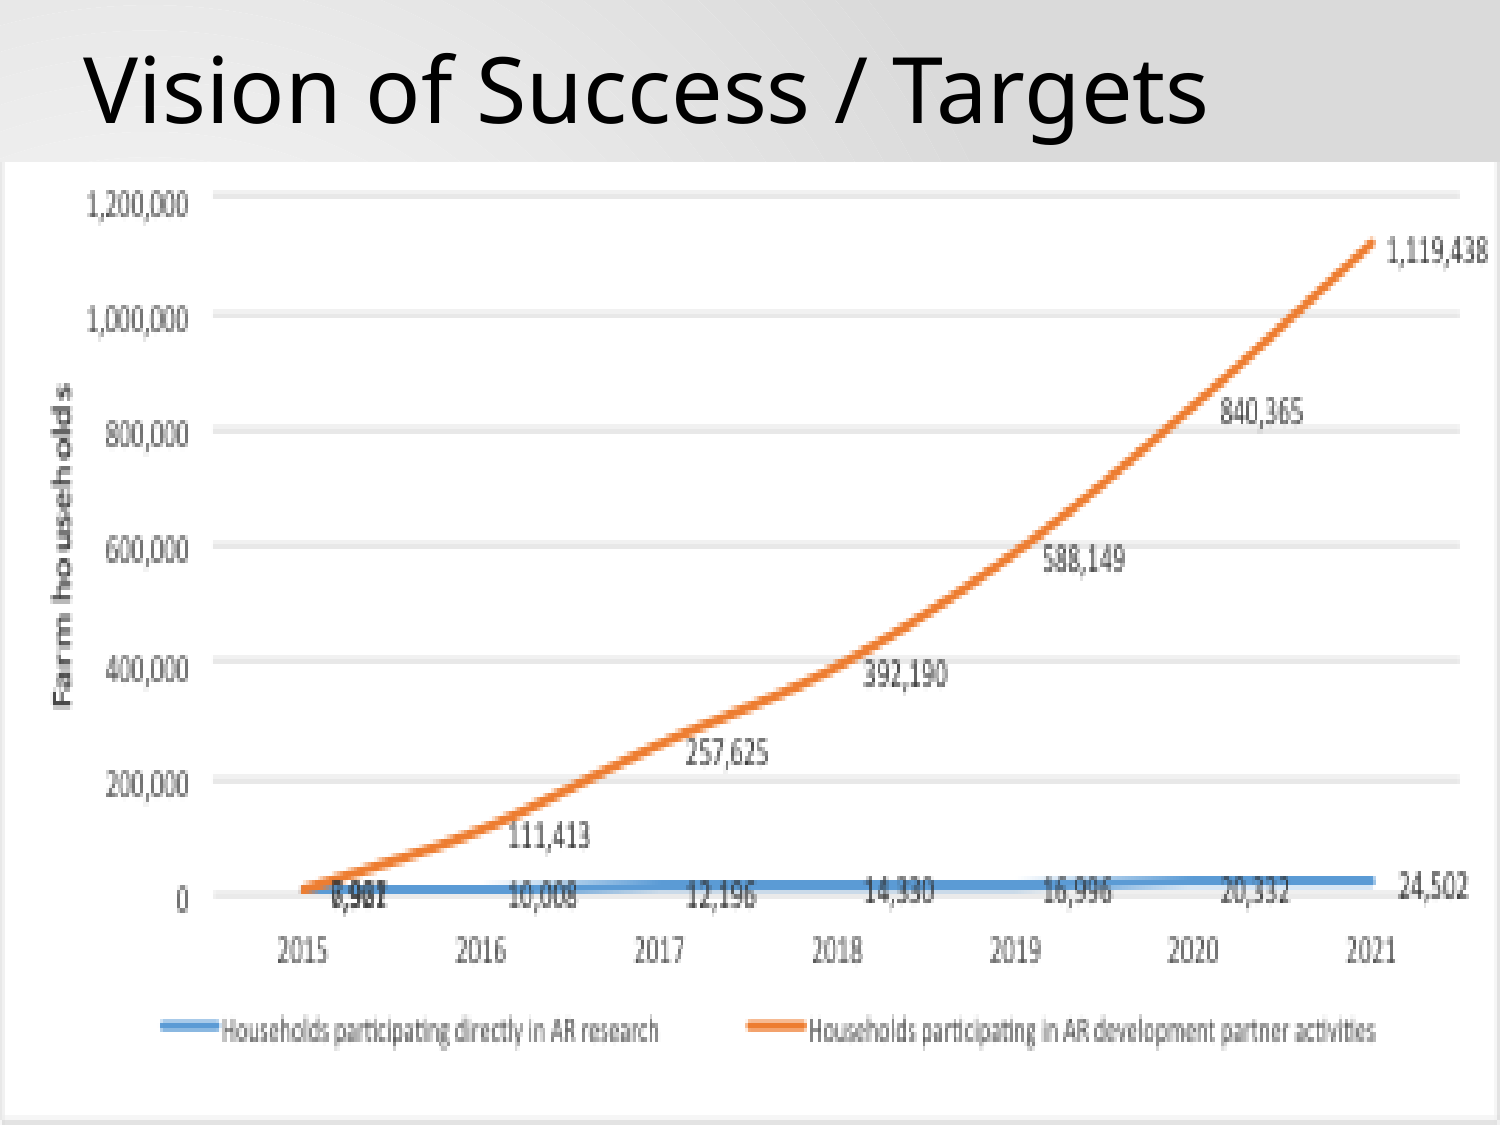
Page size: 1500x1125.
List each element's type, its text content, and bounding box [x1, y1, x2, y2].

list Vision of Success / Targets [50, 24, 1325, 155]
picture [0, 161, 1500, 1125]
